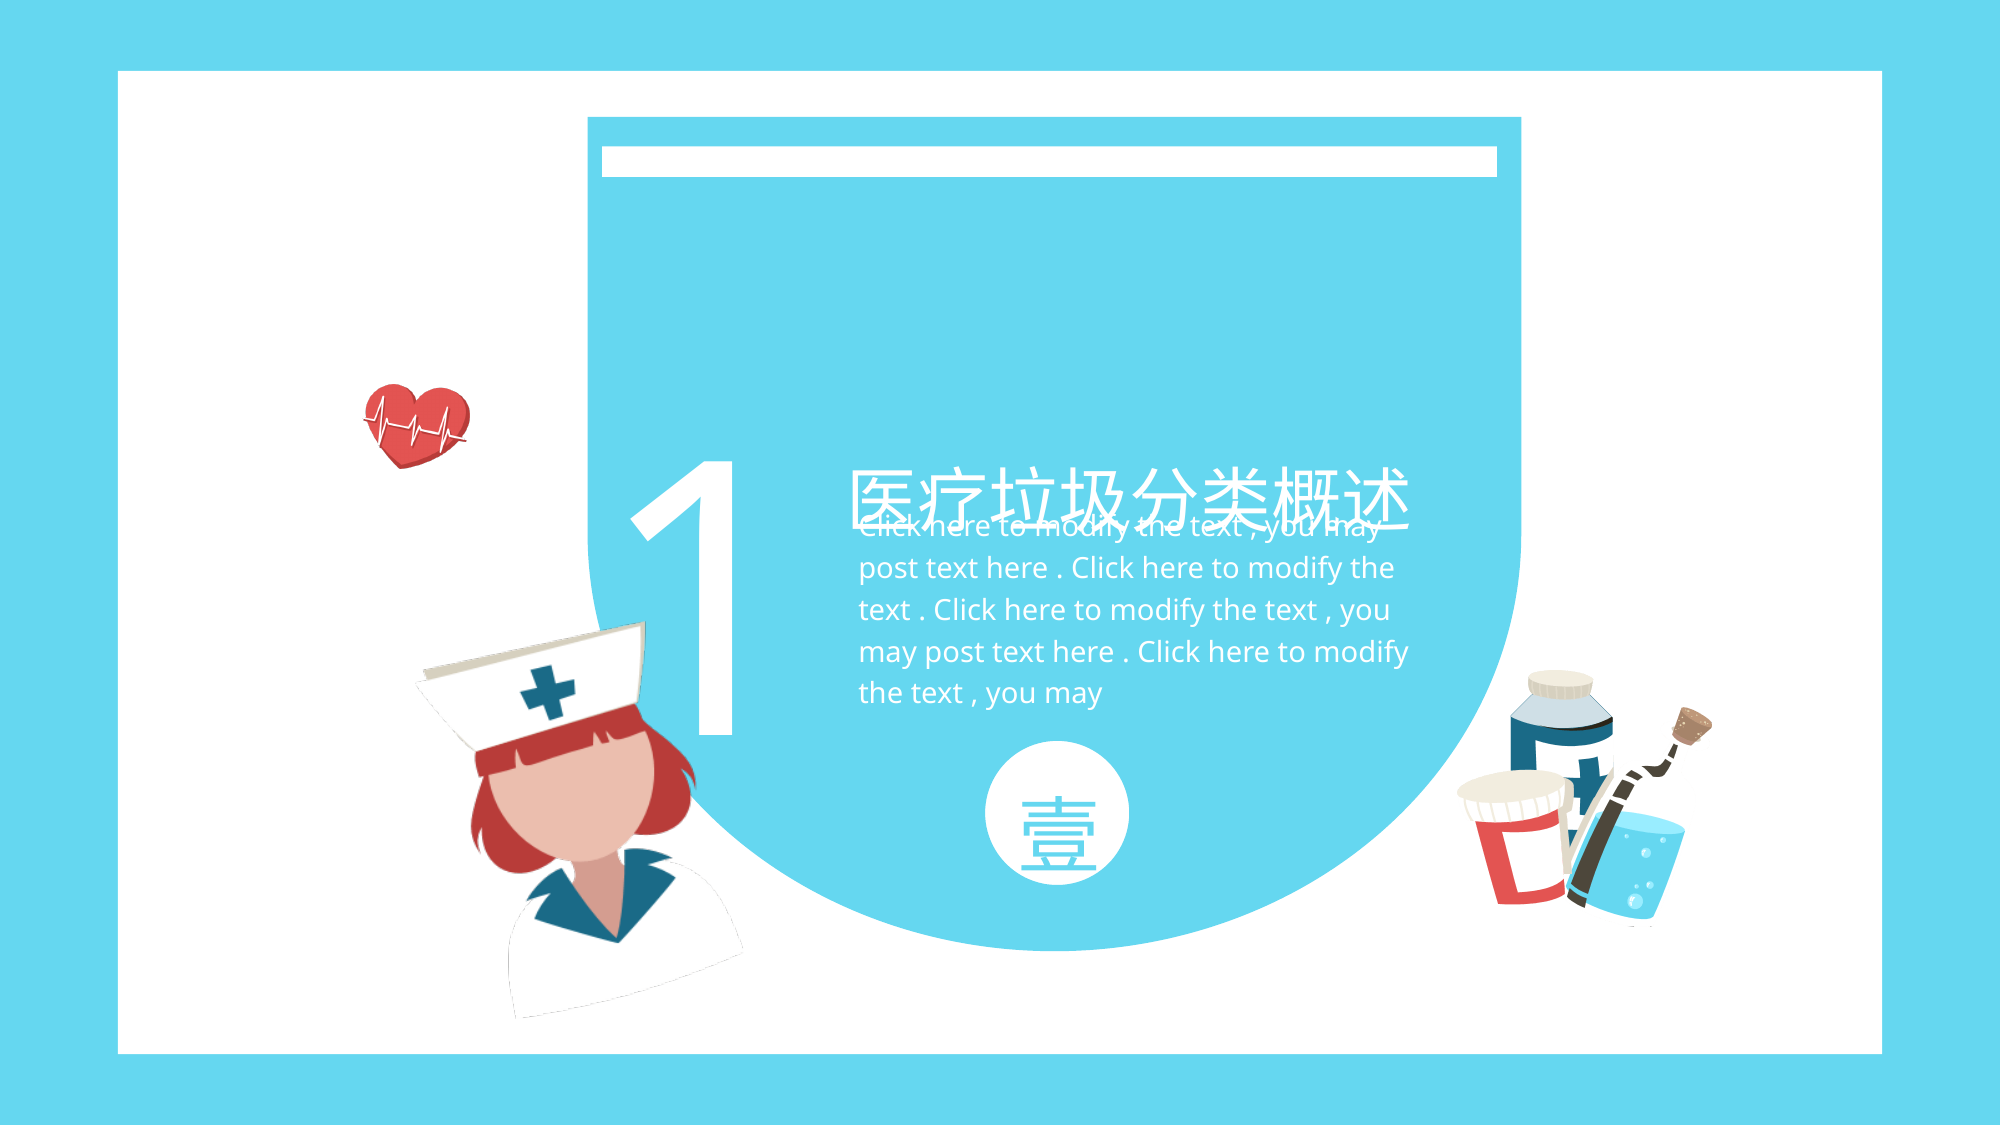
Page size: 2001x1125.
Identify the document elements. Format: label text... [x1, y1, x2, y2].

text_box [981, 737, 1133, 889]
text_box Click here to modify the text , you may post text here . Click here to modify the text . Click here to modify the text , you may post text here . Click here to modify the text , you may [843, 492, 1447, 718]
picture [415, 621, 744, 1019]
text_box [601, 145, 1498, 178]
text_box [586, 115, 1523, 953]
picture [1457, 669, 1712, 928]
picture [362, 384, 470, 470]
text_box [117, 70, 1883, 1055]
text_box [370, 315, 582, 728]
text_box 医疗垃圾分类概述 [832, 363, 1766, 555]
text_box 1 [582, 252, 831, 820]
